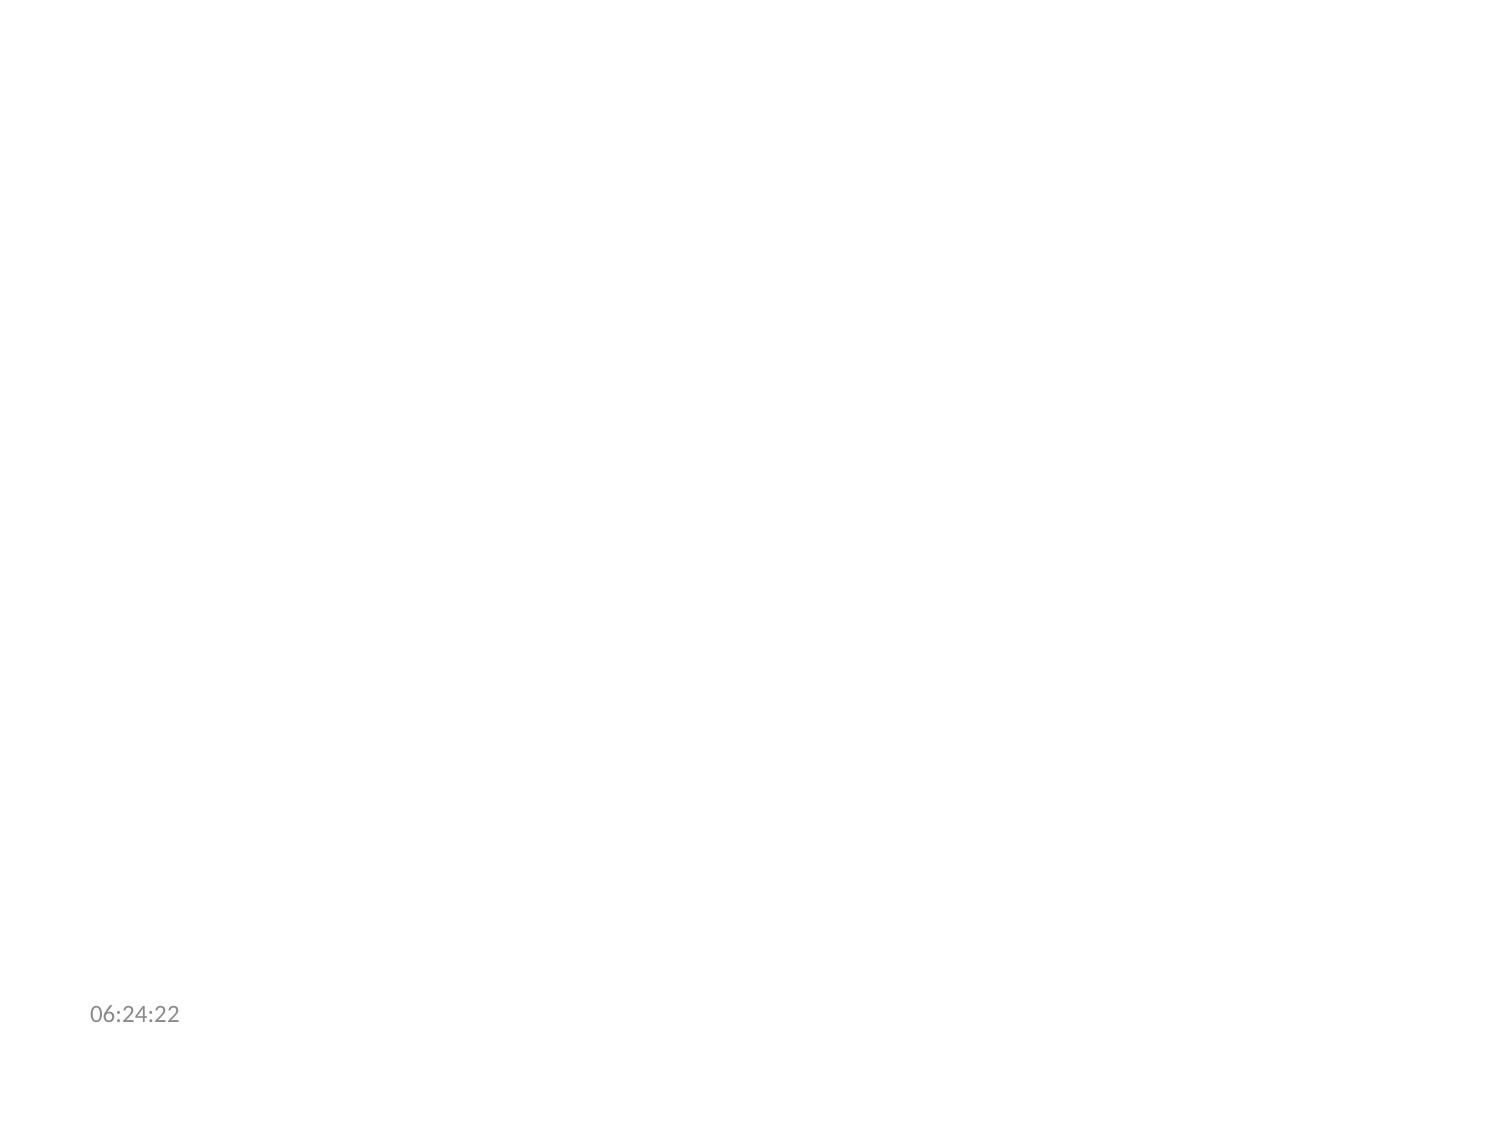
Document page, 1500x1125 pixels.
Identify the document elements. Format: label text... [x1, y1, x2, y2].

text_box 15:35:09 [75, 982, 425, 1043]
